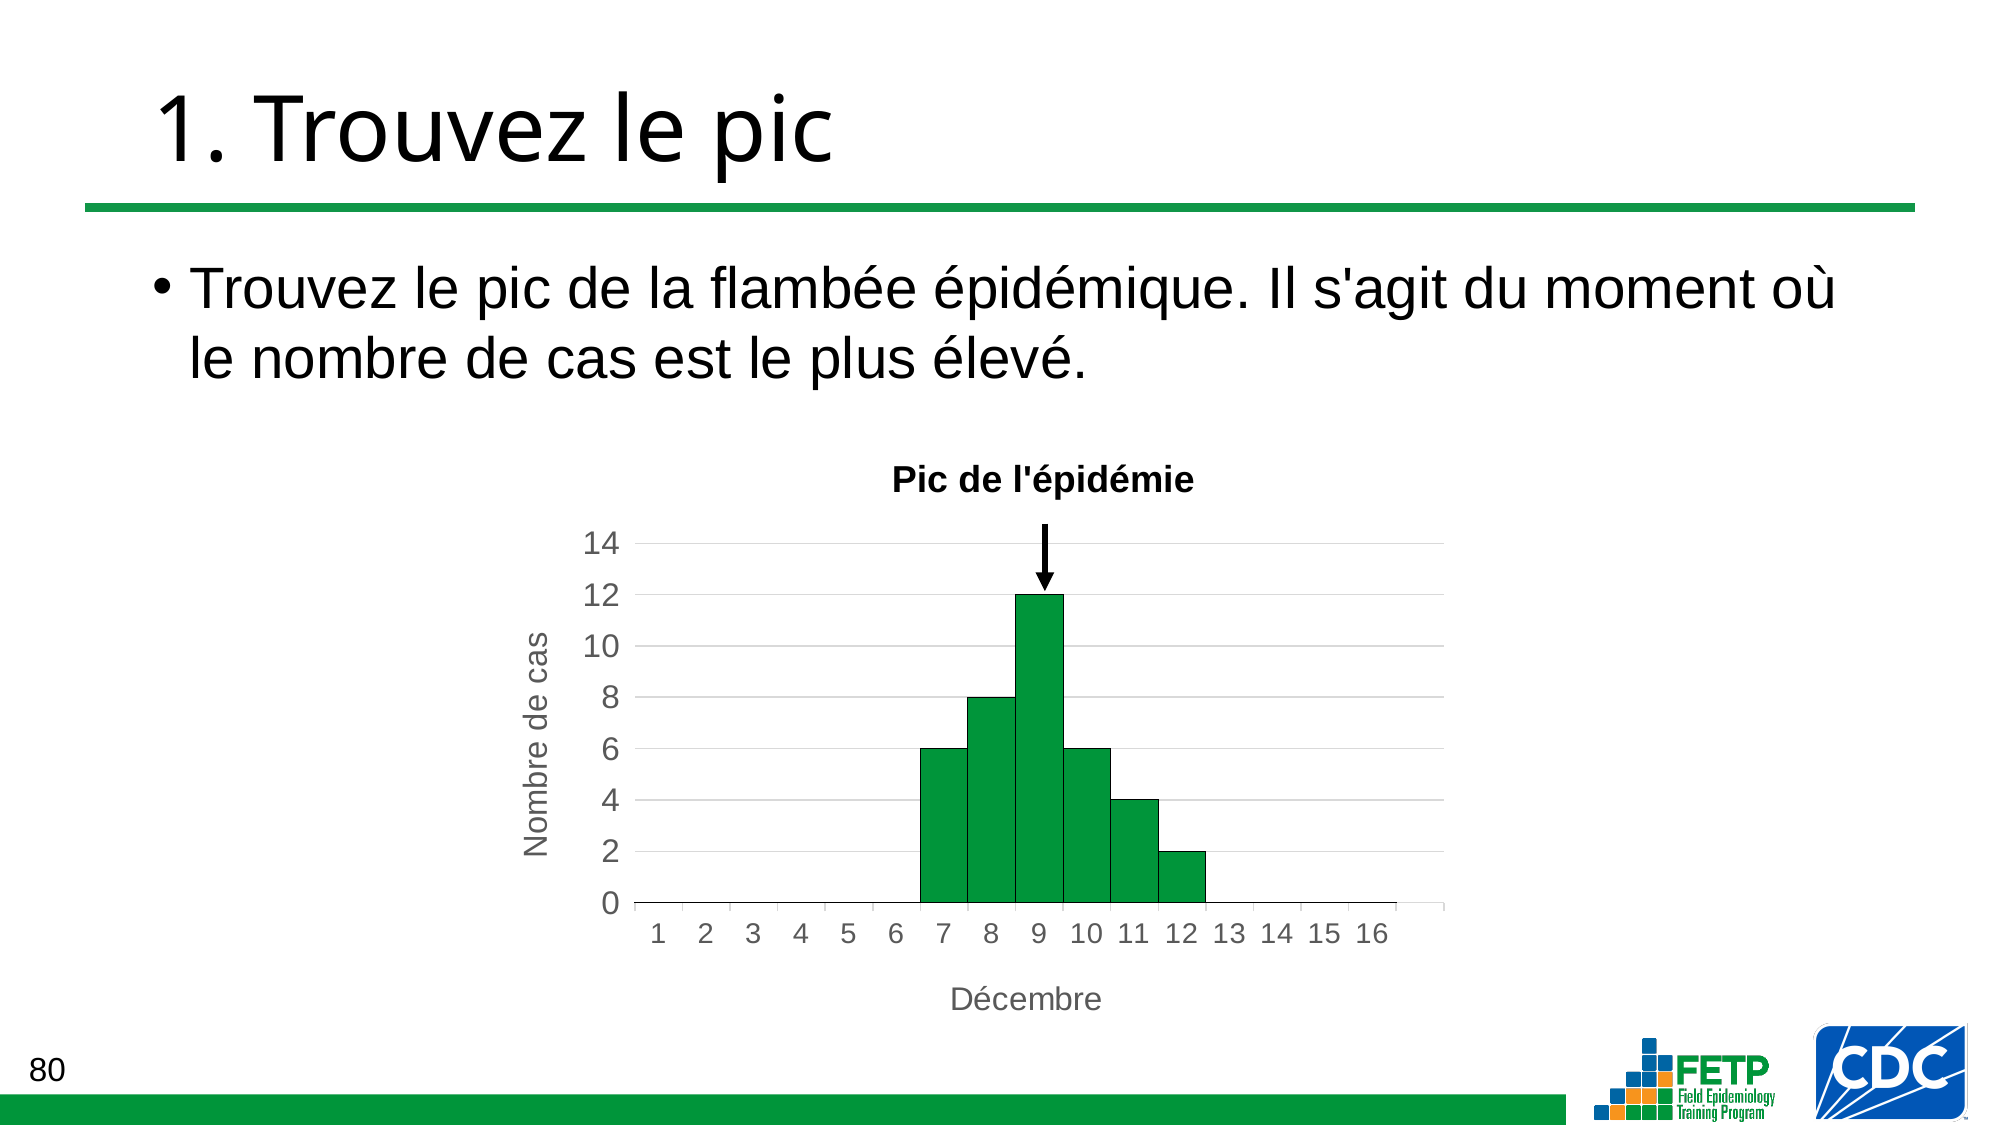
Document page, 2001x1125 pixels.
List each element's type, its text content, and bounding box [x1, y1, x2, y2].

title 1. Trouvez le pic [137, 75, 1863, 207]
picture [1594, 1038, 1775, 1122]
list Trouvez le pic de la flambée épidémique. Il s'agit du moment où le nombre de cas est le plus élevé. [137, 242, 1863, 1004]
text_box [876, 447, 1221, 592]
chart [495, 519, 1468, 1027]
picture [1813, 1023, 1968, 1122]
